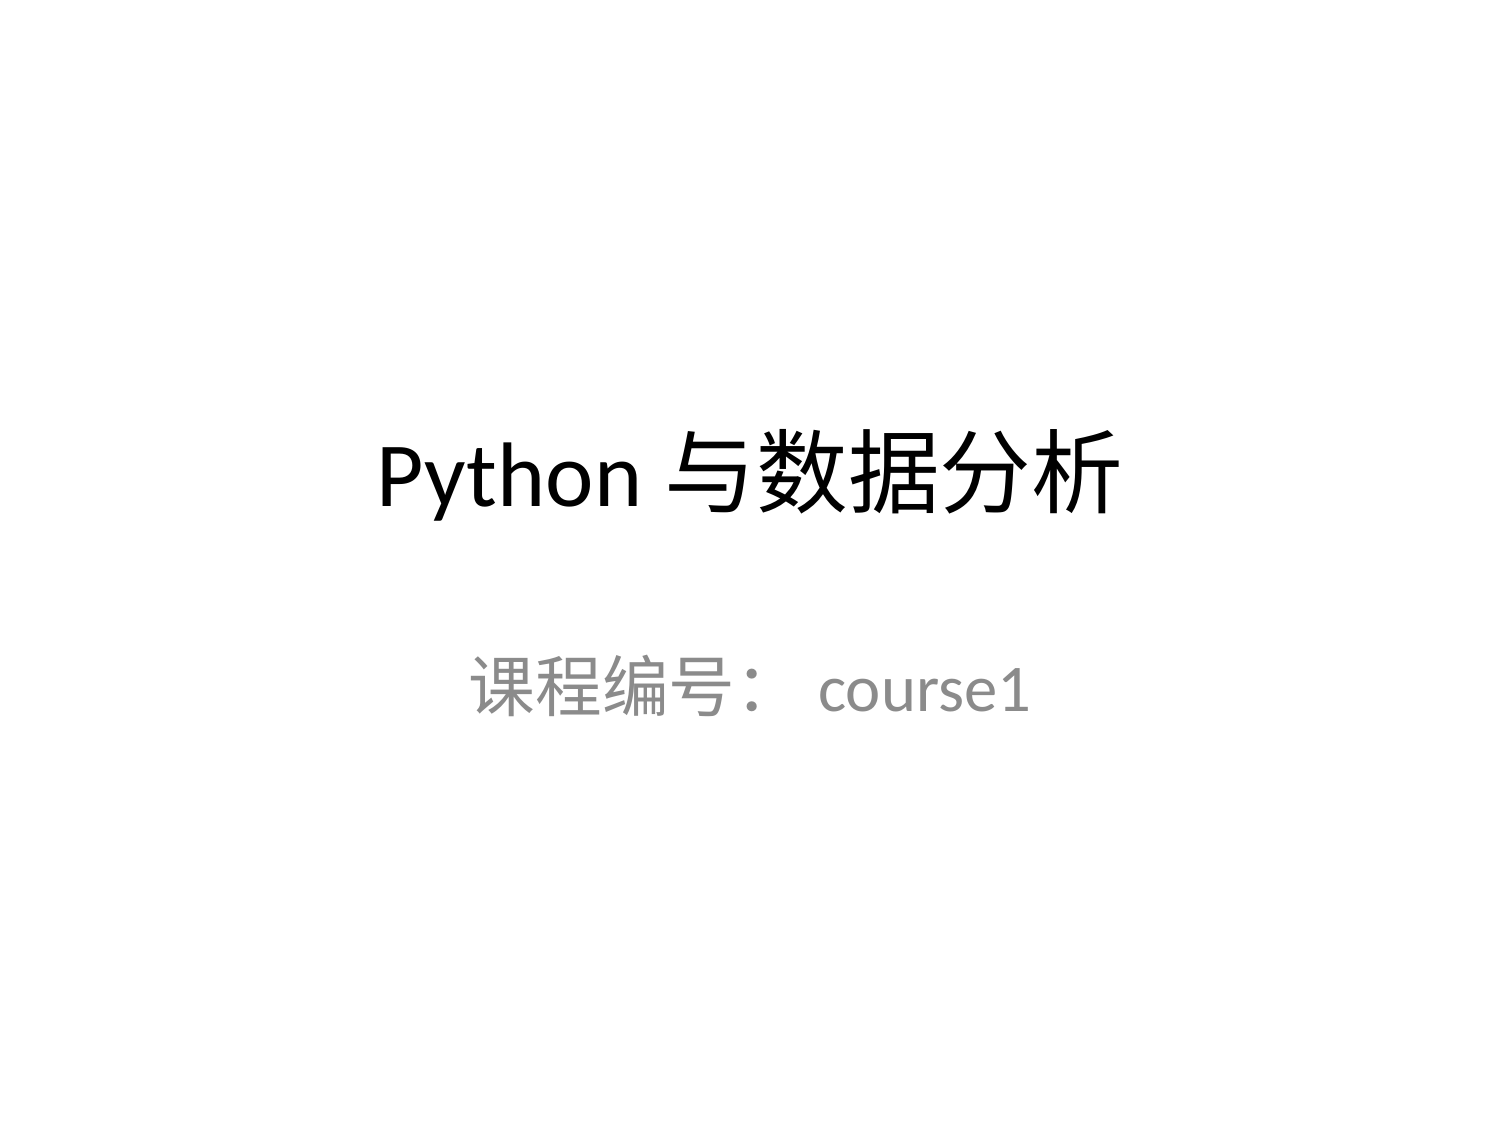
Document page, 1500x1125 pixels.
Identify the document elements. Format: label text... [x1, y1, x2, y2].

title Python与数据分析 [112, 349, 1388, 591]
subtitle 课程编号：course1 [225, 637, 1275, 925]
